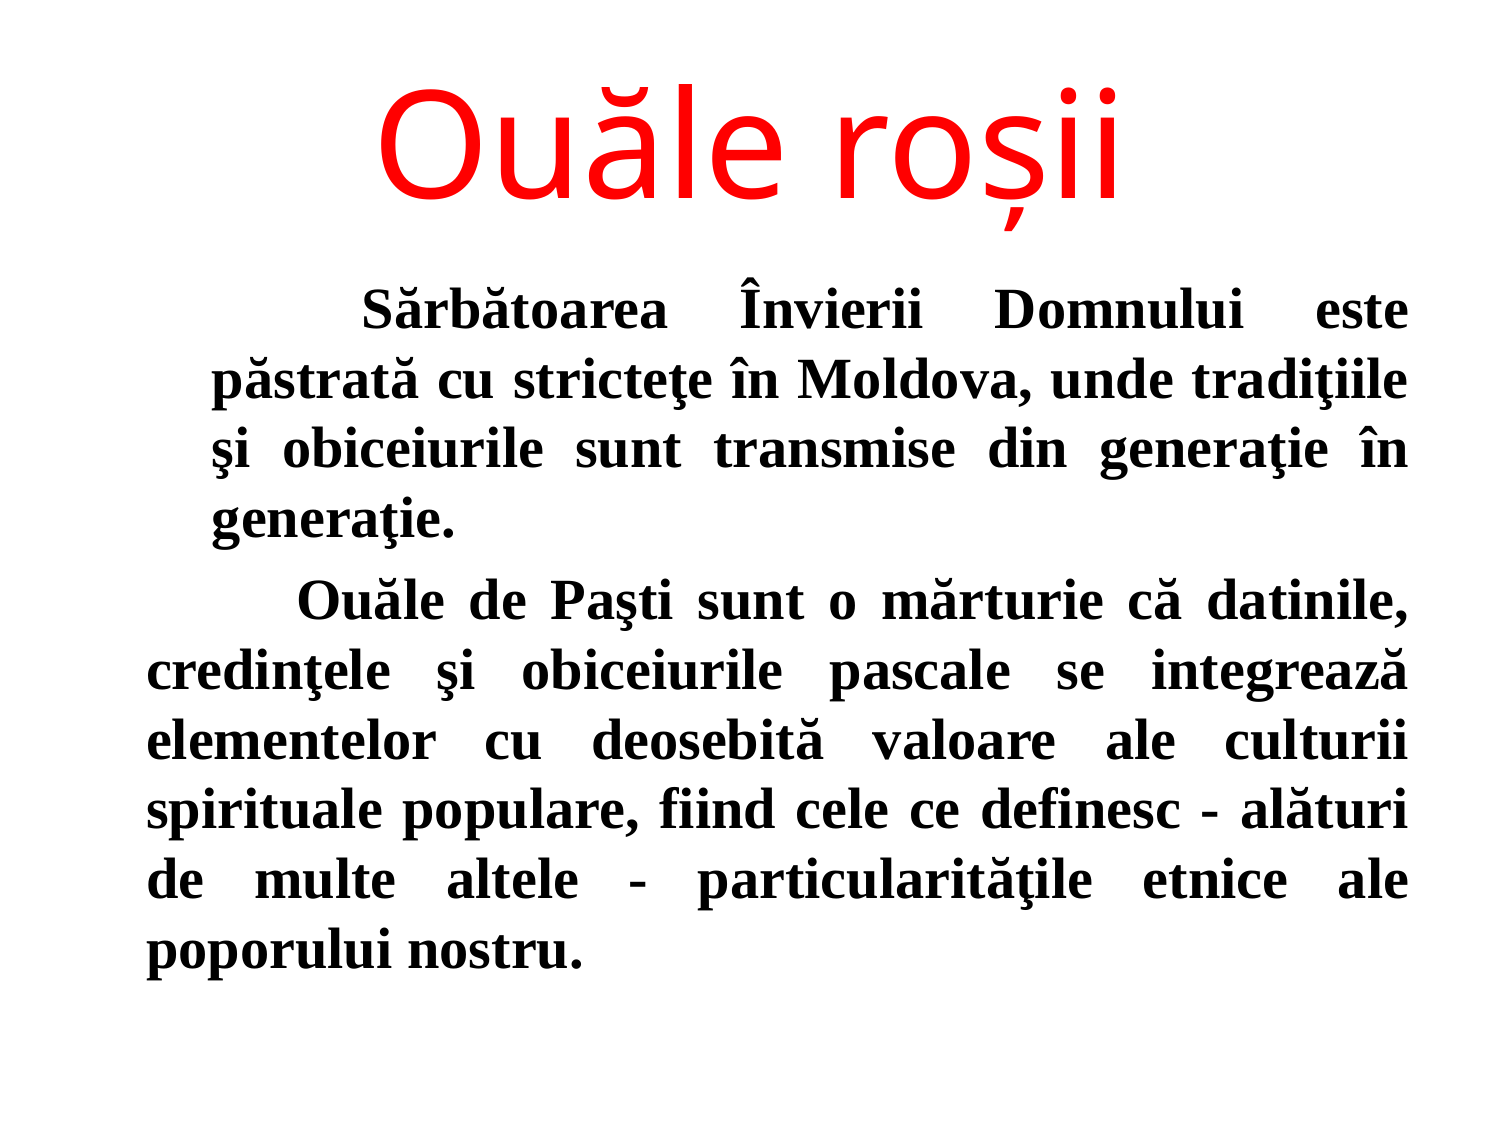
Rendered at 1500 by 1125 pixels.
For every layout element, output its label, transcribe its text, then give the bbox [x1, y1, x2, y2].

title Ouăle roşii [75, 45, 1425, 233]
list Sărbătoarea Învierii Domnului este păstrată cu stricteţe în Moldova, unde tradiţiile şi obiceiurile sunt transmise din generaţie în generaţie. Ouăle de Paşti sunt o mărturie că datinile, credinţele şi obiceiurile pascale se integrează elementelor cu deosebită valoare ale culturii spirituale populare, fiind cele ce definesc - alături de multe altele - particularităţile etnice ale poporului nostru. [75, 262, 1425, 1005]
